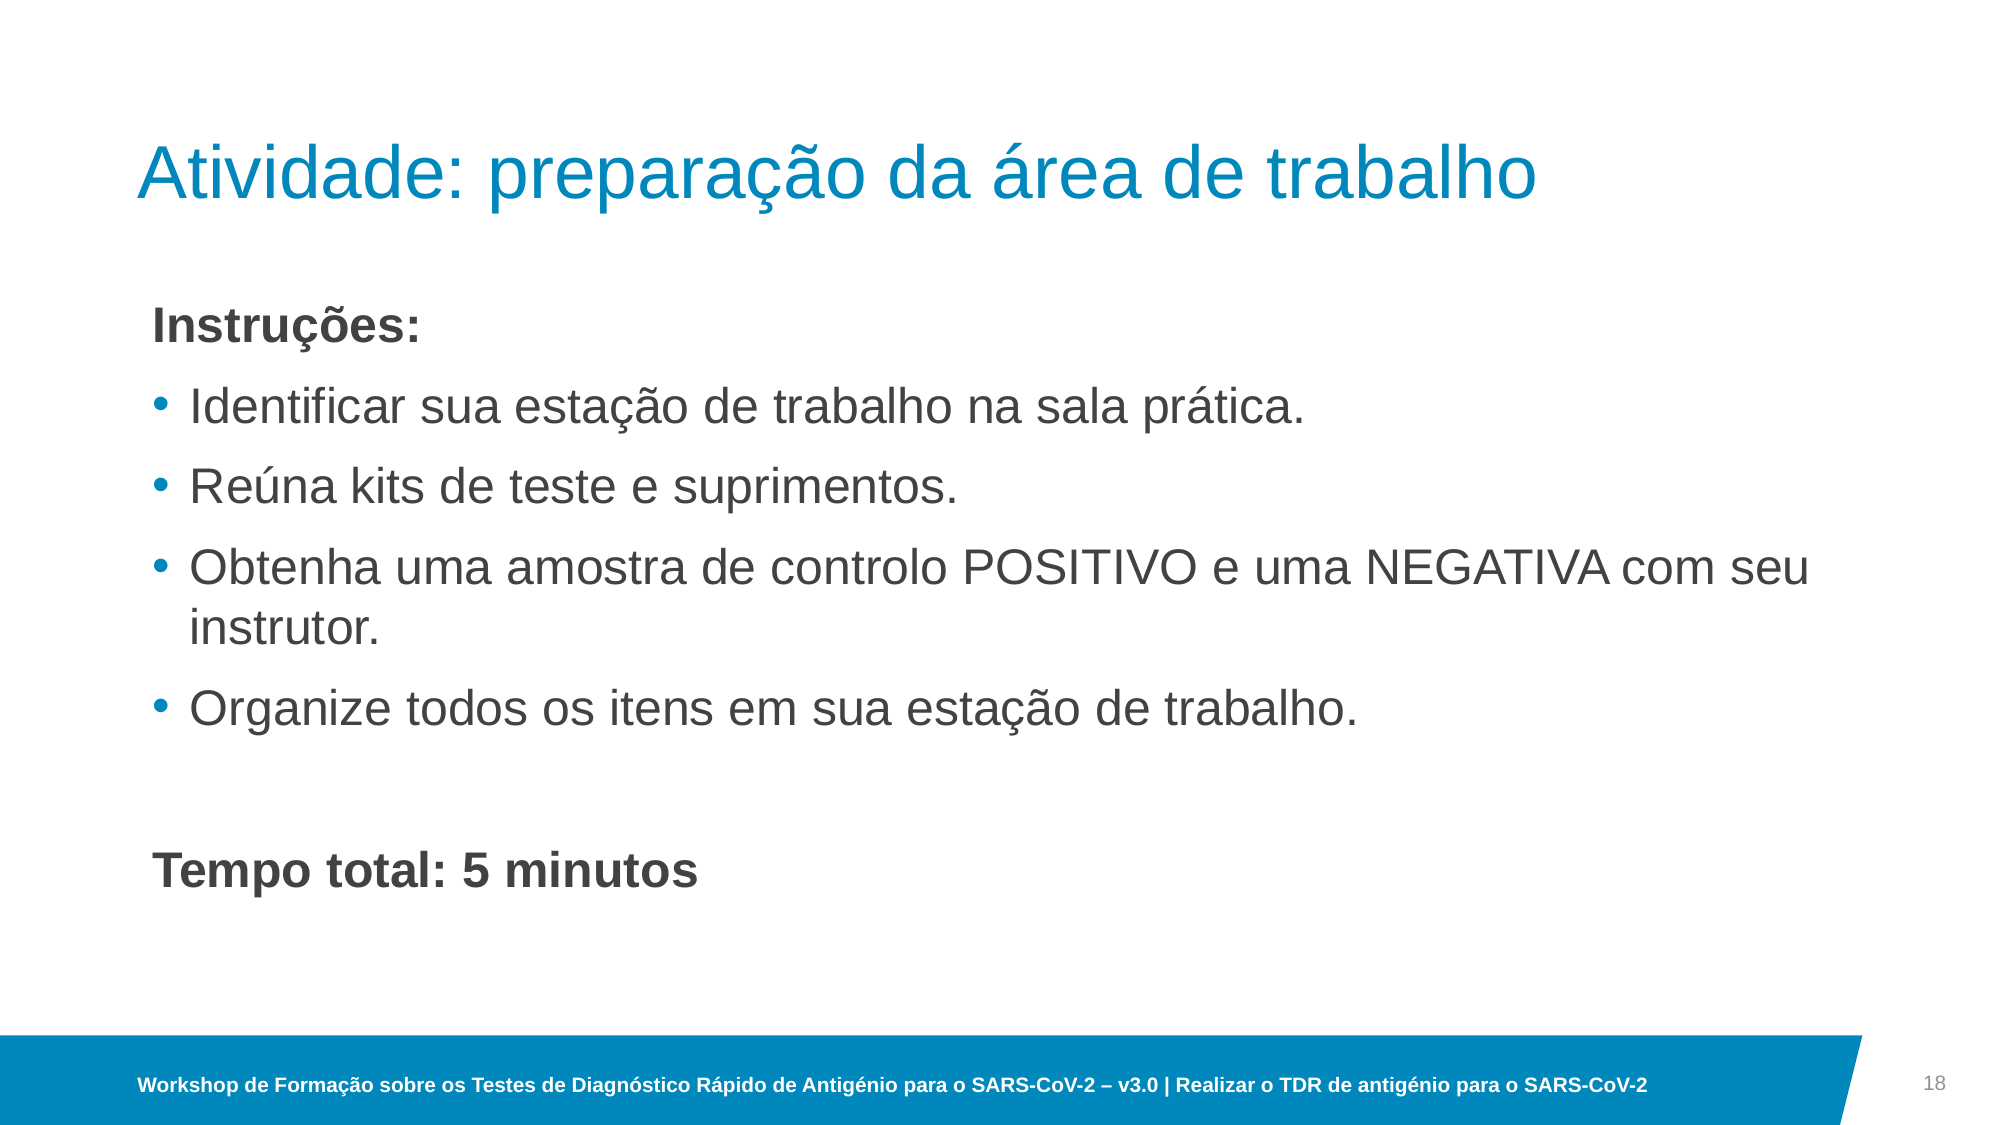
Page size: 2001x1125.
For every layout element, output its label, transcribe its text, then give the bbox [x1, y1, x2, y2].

title Atividade: preparação da área de trabalho [137, 59, 1863, 215]
list Instruções: Identificar sua estação de trabalho na sala prática. Reúna kits de teste e suprimentos. Obtenha uma amostra de controlo POSITIVO e uma NEGATIVA com seu instrutor. Organize todos os itens em sua estação de trabalho. Tempo total: 5 minutos [137, 284, 1863, 1014]
slide_number 18 [1862, 1035, 1947, 1125]
footer Workshop de Formação sobre os Testes de Diagnóstico Rápido de Antigénio para o SARS-CoV-2 – v3.0 | Realizar o TDR de antigénio para o SARS-CoV-2 [137, 1042, 1813, 1125]
